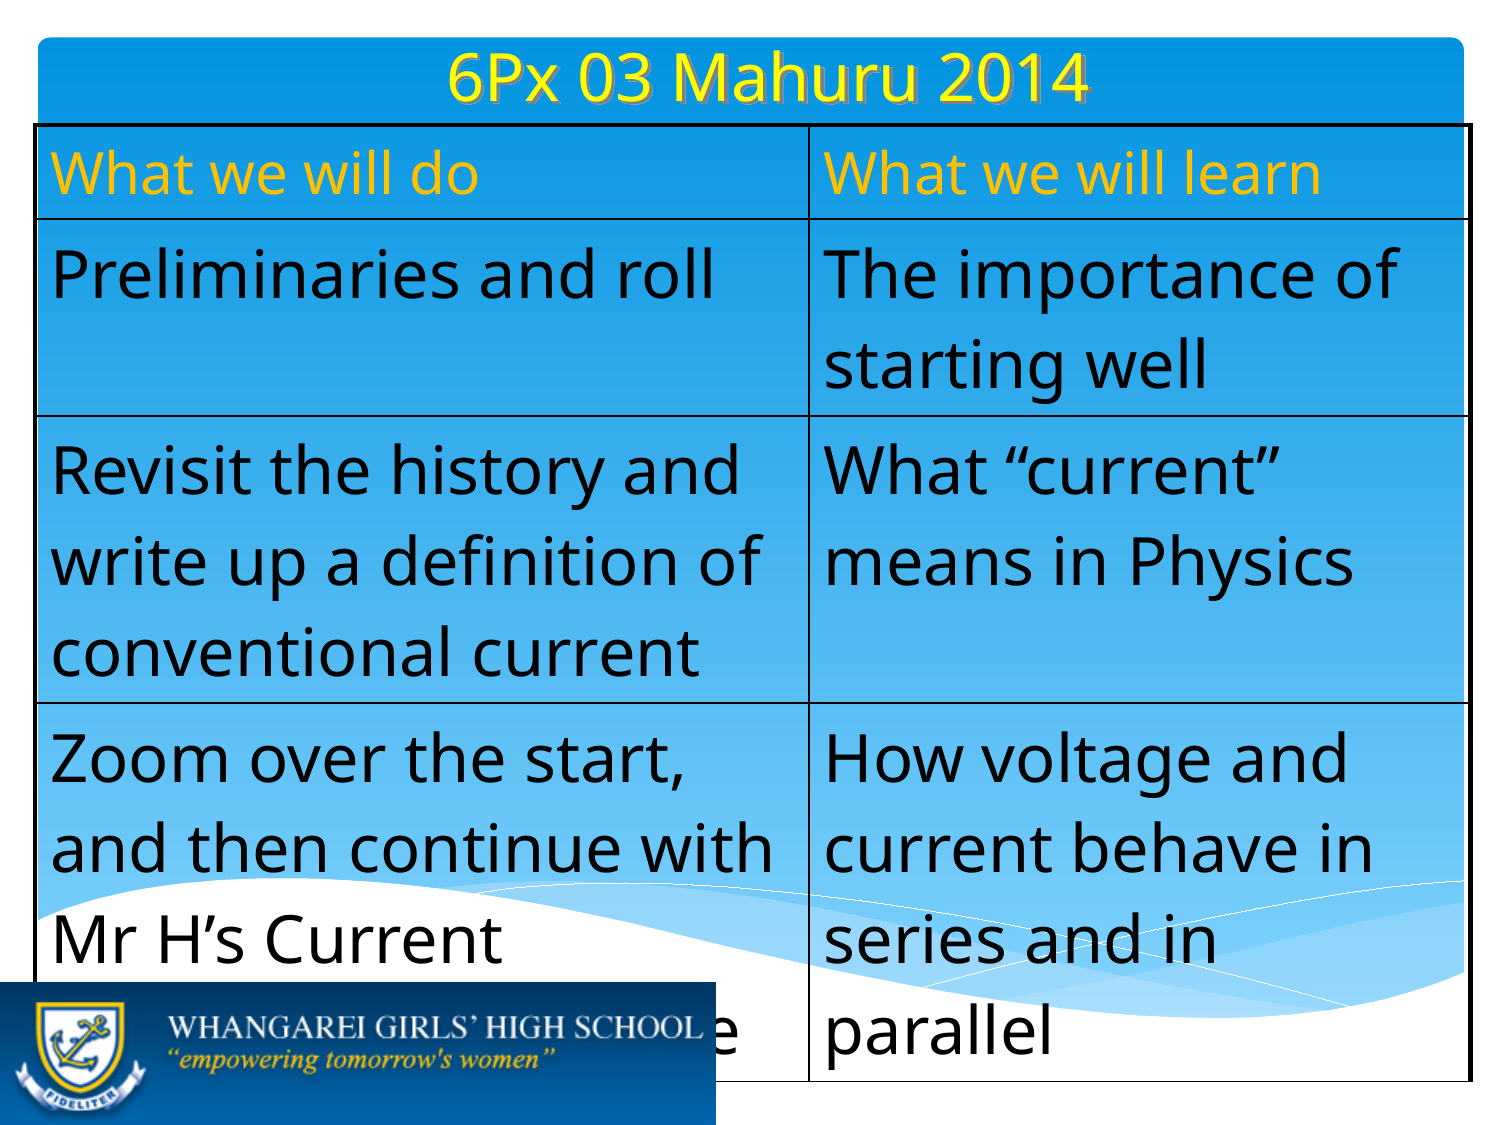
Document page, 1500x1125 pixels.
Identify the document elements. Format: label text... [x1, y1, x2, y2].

text_box 6Px 03 Mahuru 2014 [162, 24, 1375, 123]
table_cell How voltage and current behave in series and in parallel [810, 704, 1468, 1081]
picture [0, 982, 716, 1125]
table_cell The importance of starting well [810, 220, 1468, 415]
table_cell Preliminaries and roll [37, 220, 808, 415]
table_header What we will do [37, 127, 808, 218]
table_cell Zoom over the start, and then continue with Mr H’s Current Electricity Programme [37, 704, 808, 1081]
table_cell What “current” means in Physics [810, 417, 1468, 702]
table_header What we will learn [810, 127, 1468, 218]
table_cell Revisit the history and write up a definition of conventional current [37, 417, 808, 702]
